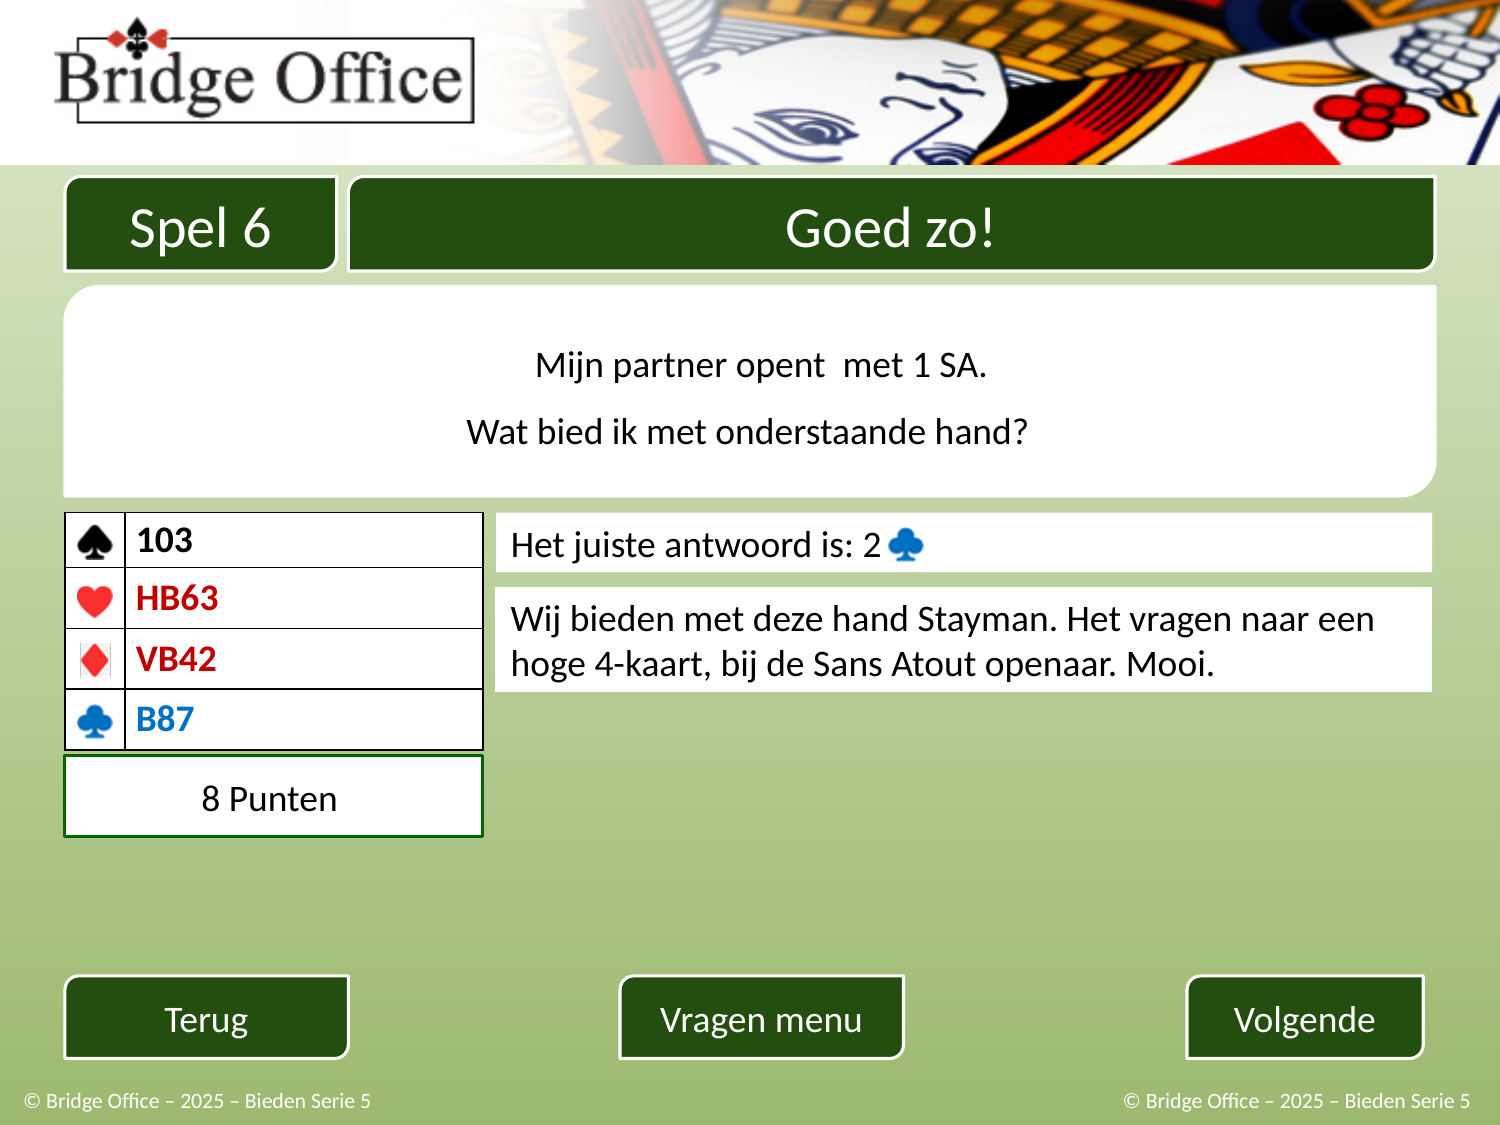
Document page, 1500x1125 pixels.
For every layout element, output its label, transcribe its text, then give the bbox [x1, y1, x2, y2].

table_header [66, 513, 124, 567]
text_box Volgende [1185, 974, 1425, 1061]
picture [77, 585, 114, 618]
text_box Wat bied ik met onderstaande hand? [451, 399, 1072, 460]
text_box Goed zo! [346, 179, 1437, 273]
table_cell [66, 629, 124, 688]
picture [888, 527, 925, 563]
picture [77, 524, 114, 561]
text_box Het juiste antwoord is: 2 [496, 512, 1433, 573]
text_box © Bridge Office – 2025 – Bieden Serie 5 [8, 1079, 393, 1121]
table_cell HB63 [126, 568, 482, 628]
table_cell [66, 690, 124, 749]
text_box Spel 6 [63, 179, 339, 273]
picture [77, 703, 114, 740]
table_header 103 [126, 513, 482, 567]
text_box Terug [63, 974, 350, 1061]
table_cell VB42 [126, 629, 482, 688]
text_box Vragen menu [618, 974, 906, 1061]
picture [77, 643, 114, 679]
table_cell [66, 568, 124, 628]
text_box [63, 284, 1437, 498]
text_box Mijn partner opent met 1 SA. [508, 332, 1015, 393]
picture [0, 0, 1500, 166]
text_box © Bridge Office – 2025 – Bieden Serie 5 [1107, 1079, 1500, 1121]
table_cell B87 [126, 690, 482, 749]
text_box 8 Punten [63, 754, 484, 838]
text_box Wij bieden met deze hand Stayman. Het vragen naar een hoge 4-kaart, bij de Sans Atout openaar. Mooi. [495, 587, 1432, 692]
